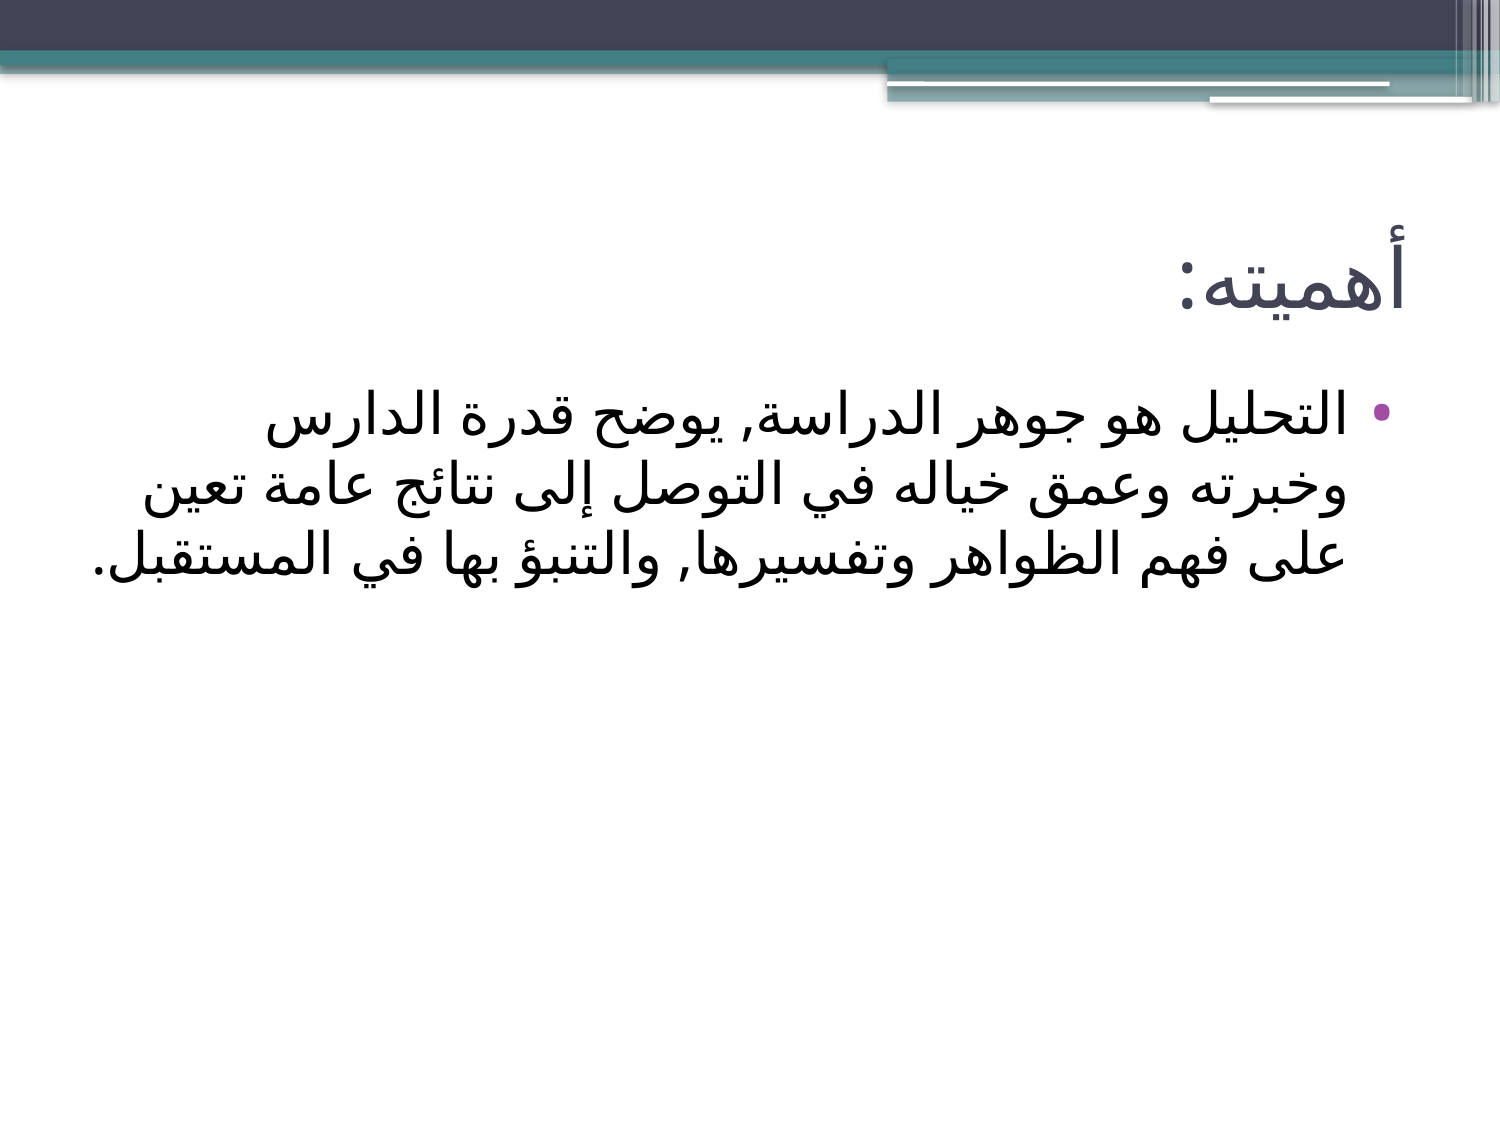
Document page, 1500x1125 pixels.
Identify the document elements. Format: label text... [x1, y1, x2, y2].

title أهميته: [75, 187, 1425, 363]
list التحليل هو جوهر الدراسة, يوضح قدرة الدارس وخبرته وعمق خياله في التوصل إلى نتائج عامة تعين على فهم الظواهر وتفسيرها, والتنبؤ بها في المستقبل. [75, 368, 1425, 1079]
